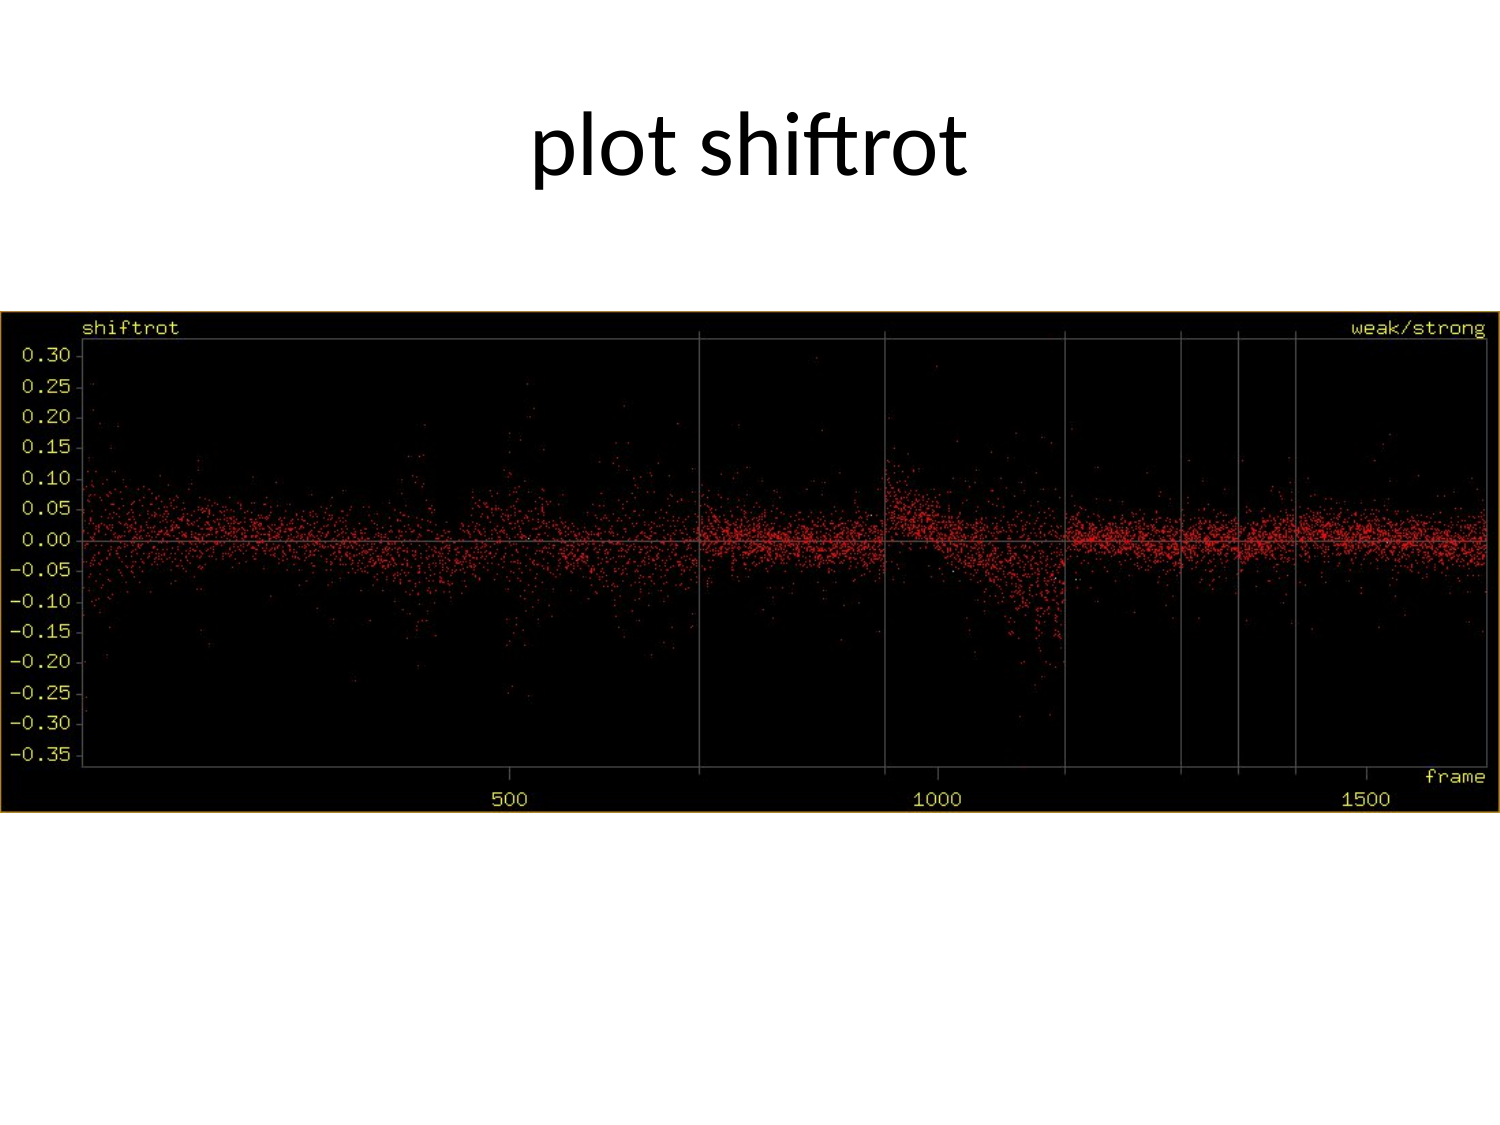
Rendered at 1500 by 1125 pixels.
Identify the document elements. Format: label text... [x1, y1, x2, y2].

title plot shiftrot [75, 45, 1425, 233]
picture [0, 311, 1500, 814]
